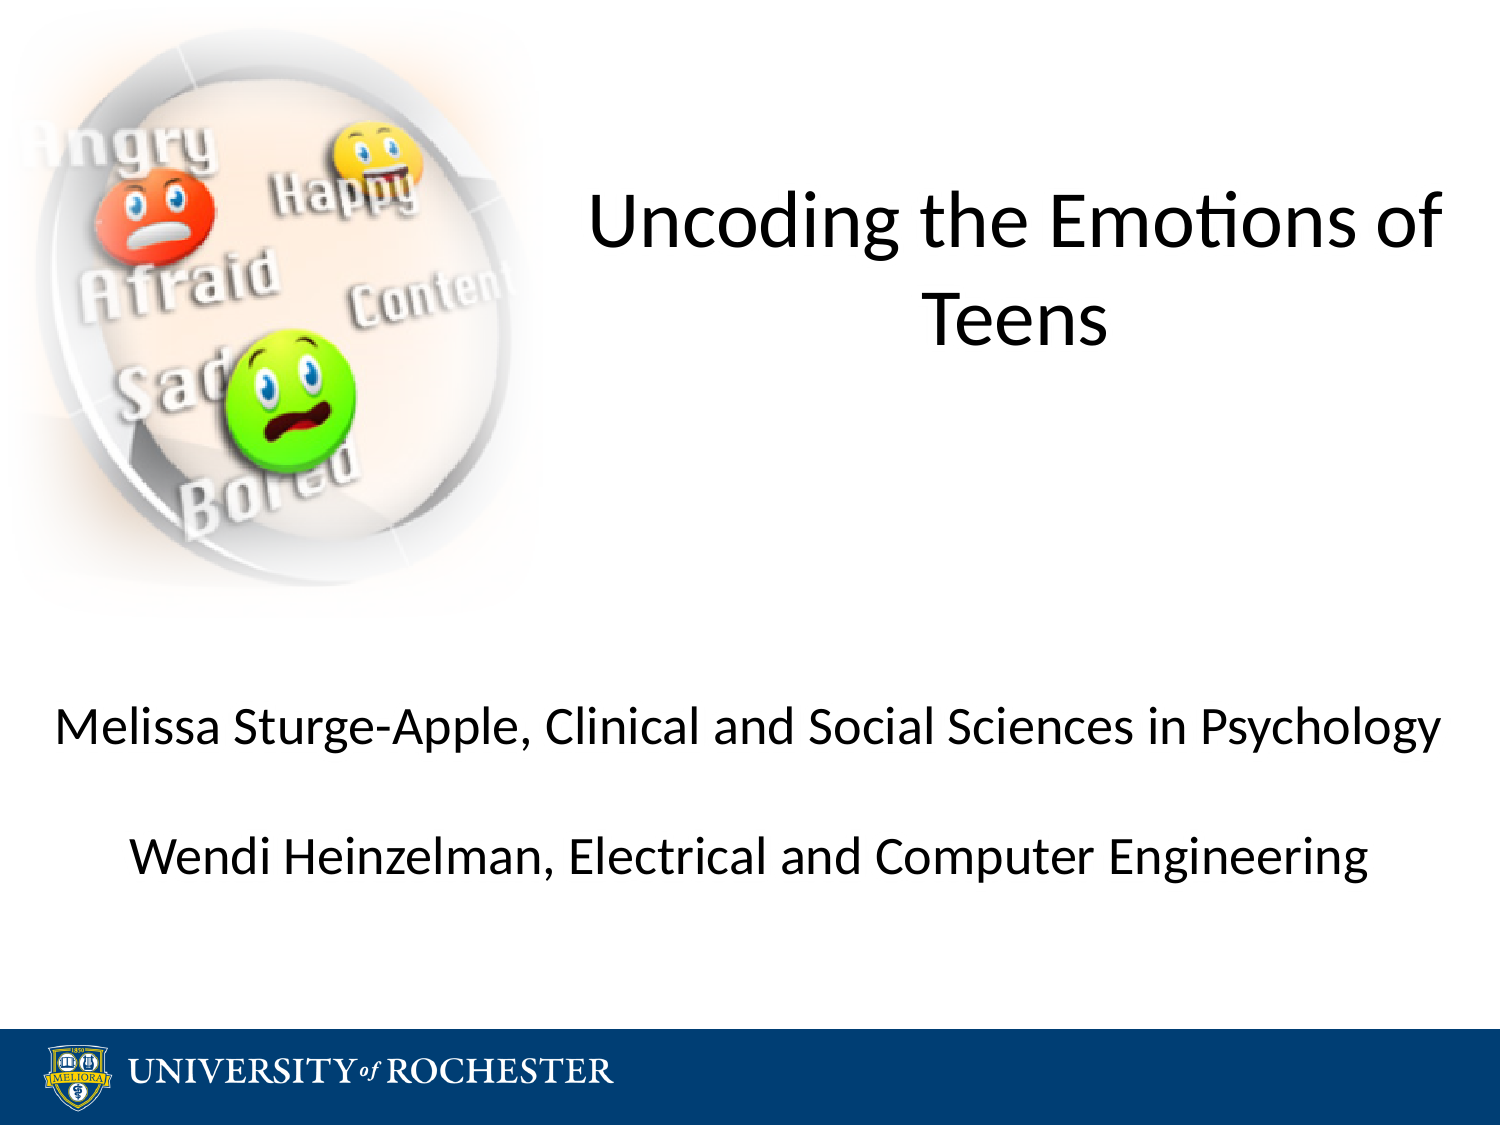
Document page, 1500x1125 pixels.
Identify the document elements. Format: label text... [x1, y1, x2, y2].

text_box Melissa Sturge-Apple, Clinical and Social Sciences in Psychology Wendi Heinzelman, Electrical and Computer Engineering [0, 637, 1500, 938]
picture [0, 0, 550, 626]
picture [0, 1029, 1500, 1125]
title Uncoding the Emotions of Teens [554, 113, 1495, 415]
